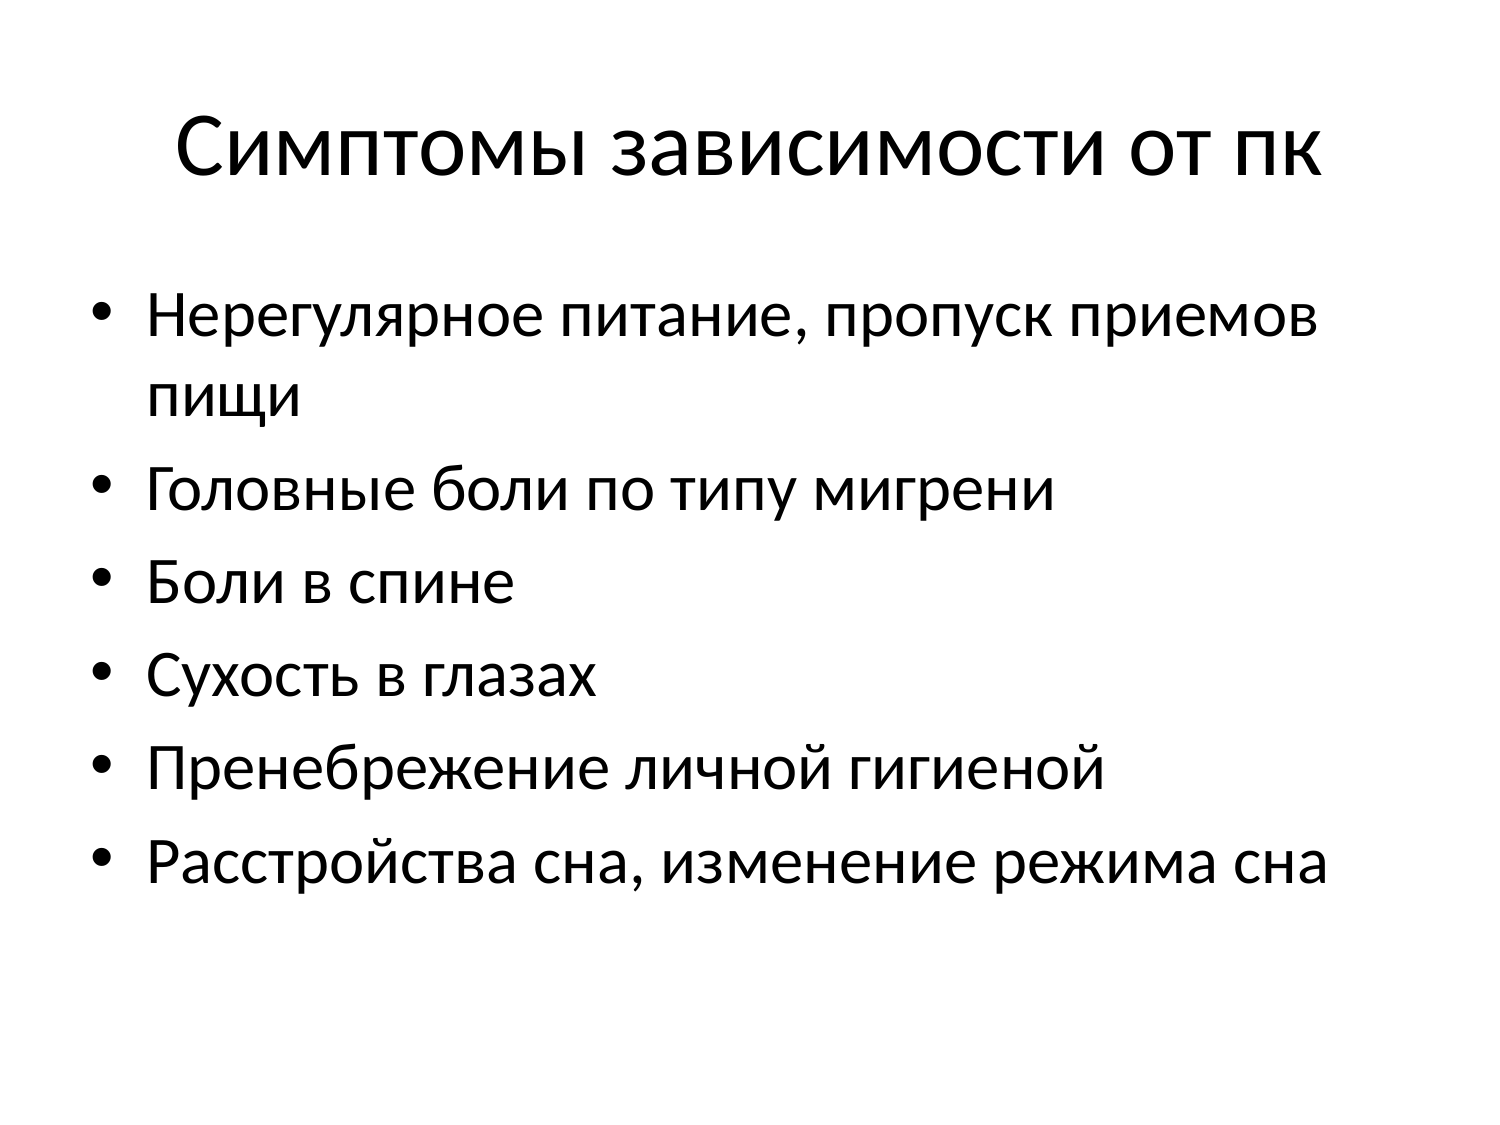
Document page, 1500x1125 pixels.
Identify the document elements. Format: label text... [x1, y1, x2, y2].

list Нерегулярное питание, пропуск приемов пищи Головные боли по типу мигрени Боли в спине Сухость в глазах Пренебрежение личной гигиеной Расстройства сна, изменение режима сна [75, 262, 1425, 1005]
title Симптомы зависимости от пк [75, 45, 1425, 233]
